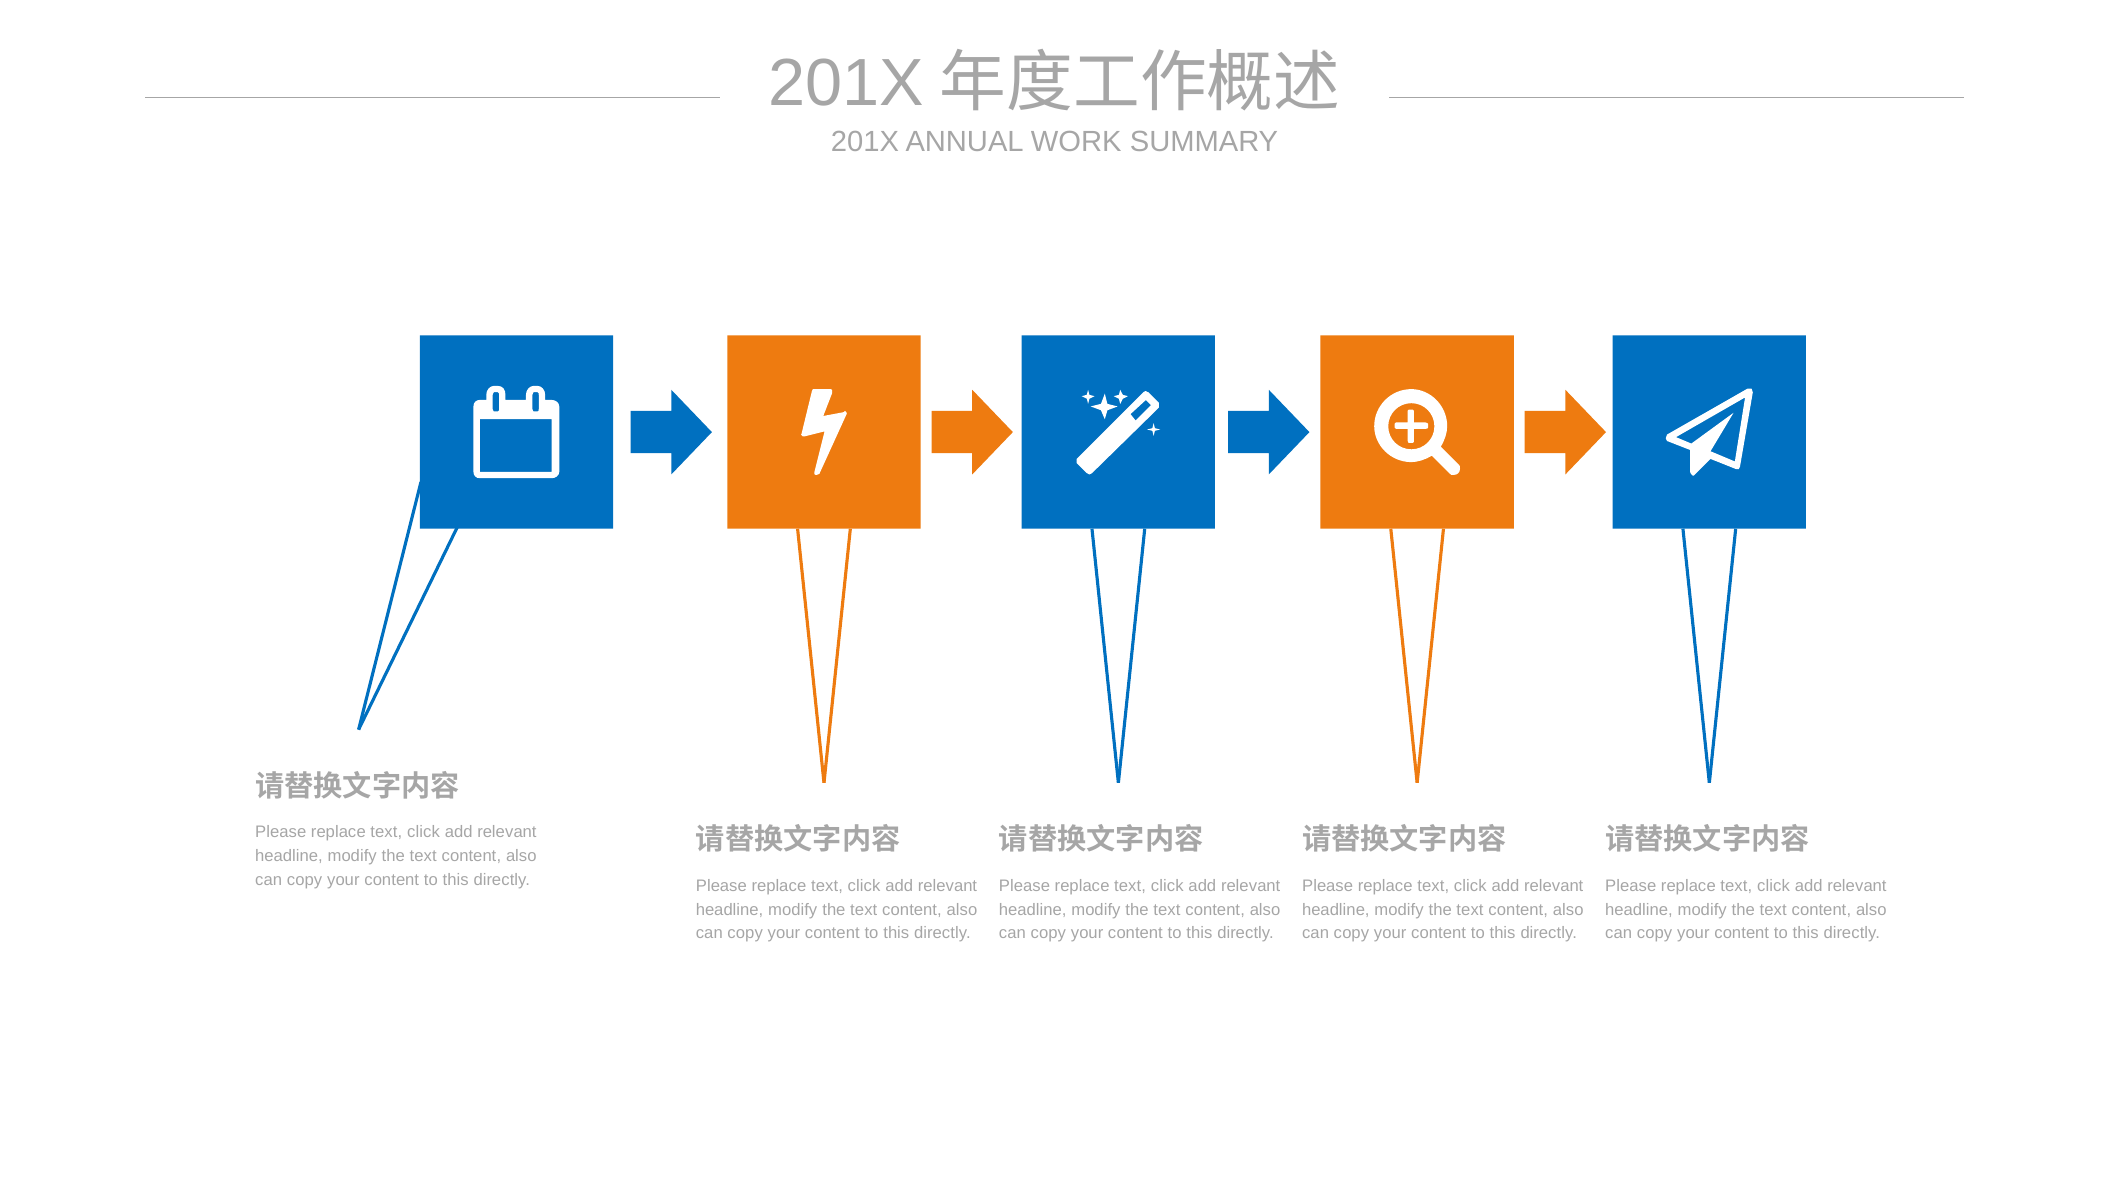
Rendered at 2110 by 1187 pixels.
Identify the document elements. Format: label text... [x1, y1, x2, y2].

text_box 请替换文字内容 [1302, 806, 1521, 862]
text_box 201X ANNUAL WORK SUMMARY [824, 122, 1285, 158]
text_box 201X年度工作概述 [730, 38, 1379, 96]
text_box Please replace text, click add relevant headline, modify the text content, also can copy your content to this directly. [998, 870, 1287, 943]
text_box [797, 529, 851, 783]
text_box [1227, 387, 1311, 478]
text_box [1523, 387, 1608, 478]
text_box Please replace text, click add relevant headline, modify the text content, also can copy your content to this directly. [695, 870, 984, 943]
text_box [1021, 335, 1215, 529]
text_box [375, 483, 429, 738]
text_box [727, 335, 921, 529]
text_box 请替换文字内容 [695, 806, 915, 862]
text_box [930, 387, 1015, 478]
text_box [1092, 529, 1145, 783]
text_box 请替换文字内容 [998, 806, 1218, 862]
text_box Please replace text, click add relevant headline, modify the text content, also can copy your content to this directly. [1605, 870, 1894, 943]
text_box Please replace text, click add relevant headline, modify the text content, also can copy your content to this directly. [255, 817, 544, 890]
text_box 请替换文字内容 [1605, 806, 1824, 862]
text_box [419, 335, 614, 529]
text_box 201X年度工作概述 [730, 98, 1379, 119]
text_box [1682, 529, 1736, 783]
text_box Please replace text, click add relevant headline, modify the text content, also can copy your content to this directly. [1302, 870, 1590, 943]
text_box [1320, 335, 1514, 529]
text_box 请替换文字内容 [255, 753, 474, 809]
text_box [1612, 335, 1806, 529]
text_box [1390, 529, 1444, 783]
text_box [629, 387, 714, 478]
